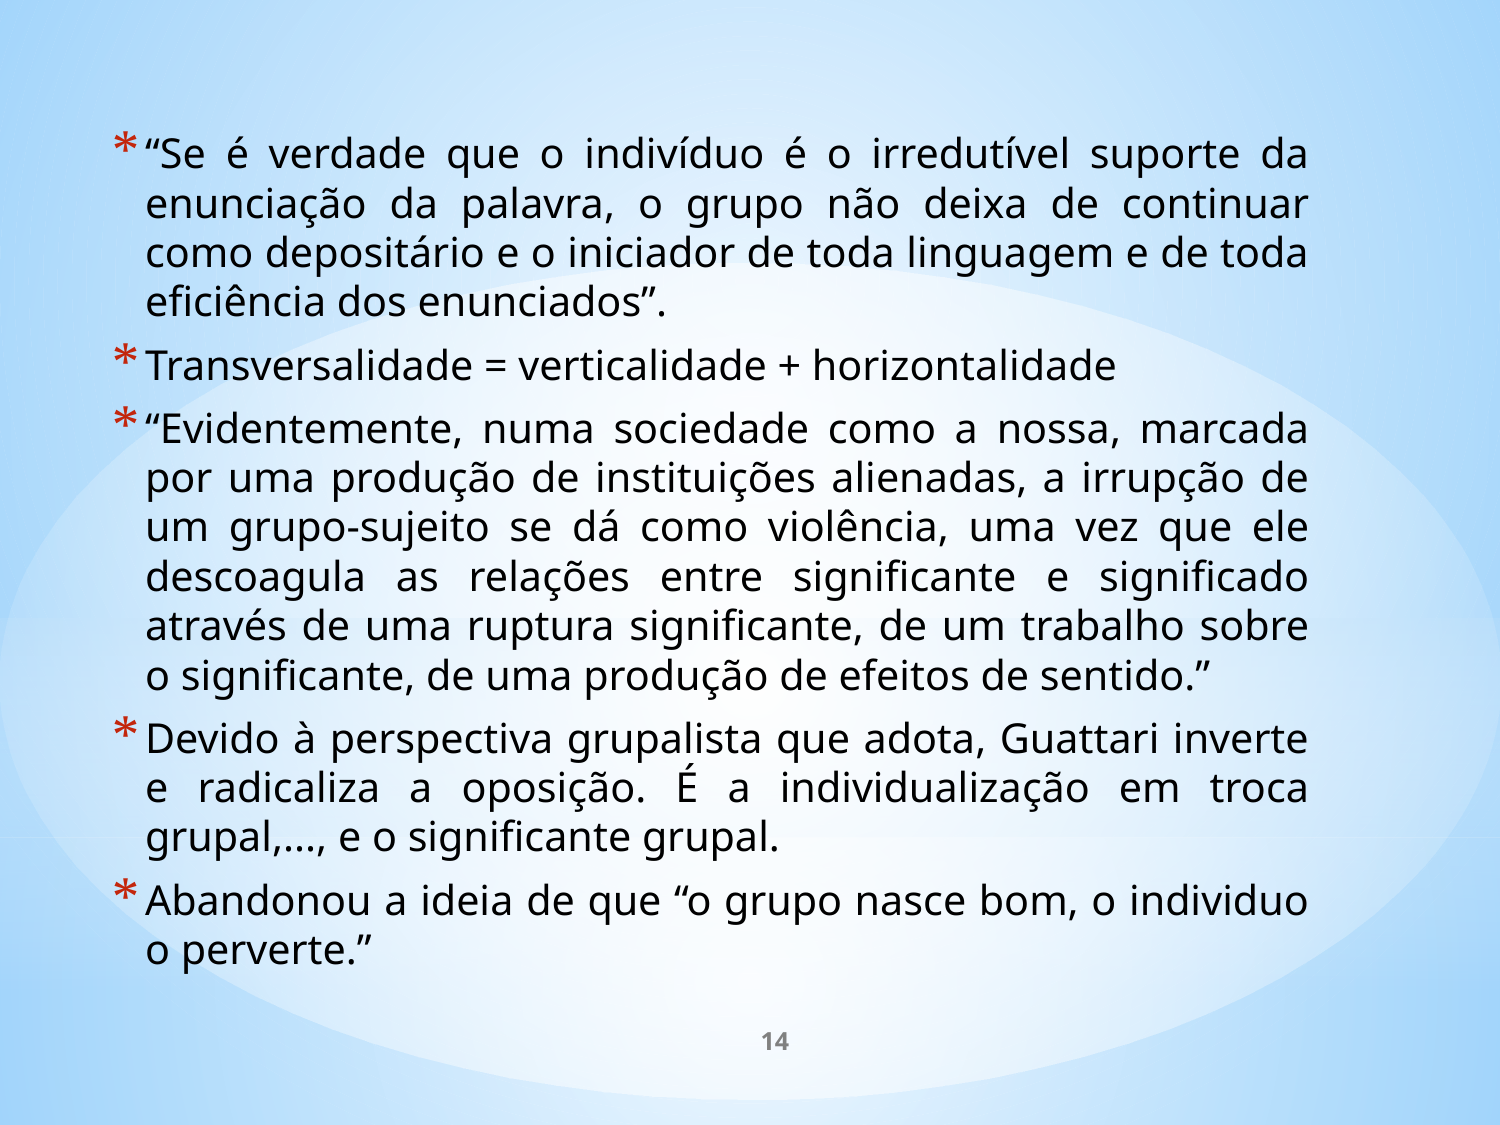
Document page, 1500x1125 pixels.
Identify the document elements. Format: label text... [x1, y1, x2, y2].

list “Se é verdade que o indivíduo é o irredutível suporte da enunciação da palavra, o grupo não deixa de continuar como depositário e o iniciador de toda linguagem e de toda eficiência dos enunciados”. Transversalidade = verticalidade + horizontalidade “Evidentemente, numa sociedade como a nossa, marcada por uma produção de instituições alienadas, a irrupção de um grupo-sujeito se dá como violência, uma vez que ele descoagula as relações entre significante e significado através de uma ruptura significante, de um trabalho sobre o significante, de uma produção de efeitos de sentido.” Devido à perspectiva grupalista que adota, Guattari inverte e radicaliza a oposição. É a individualização em troca grupal,..., e o significante grupal. Abandonou a ideia de que “o grupo nasce bom, o individuo o perverte.” [93, 120, 1325, 997]
slide_number 14 [624, 1012, 925, 1073]
